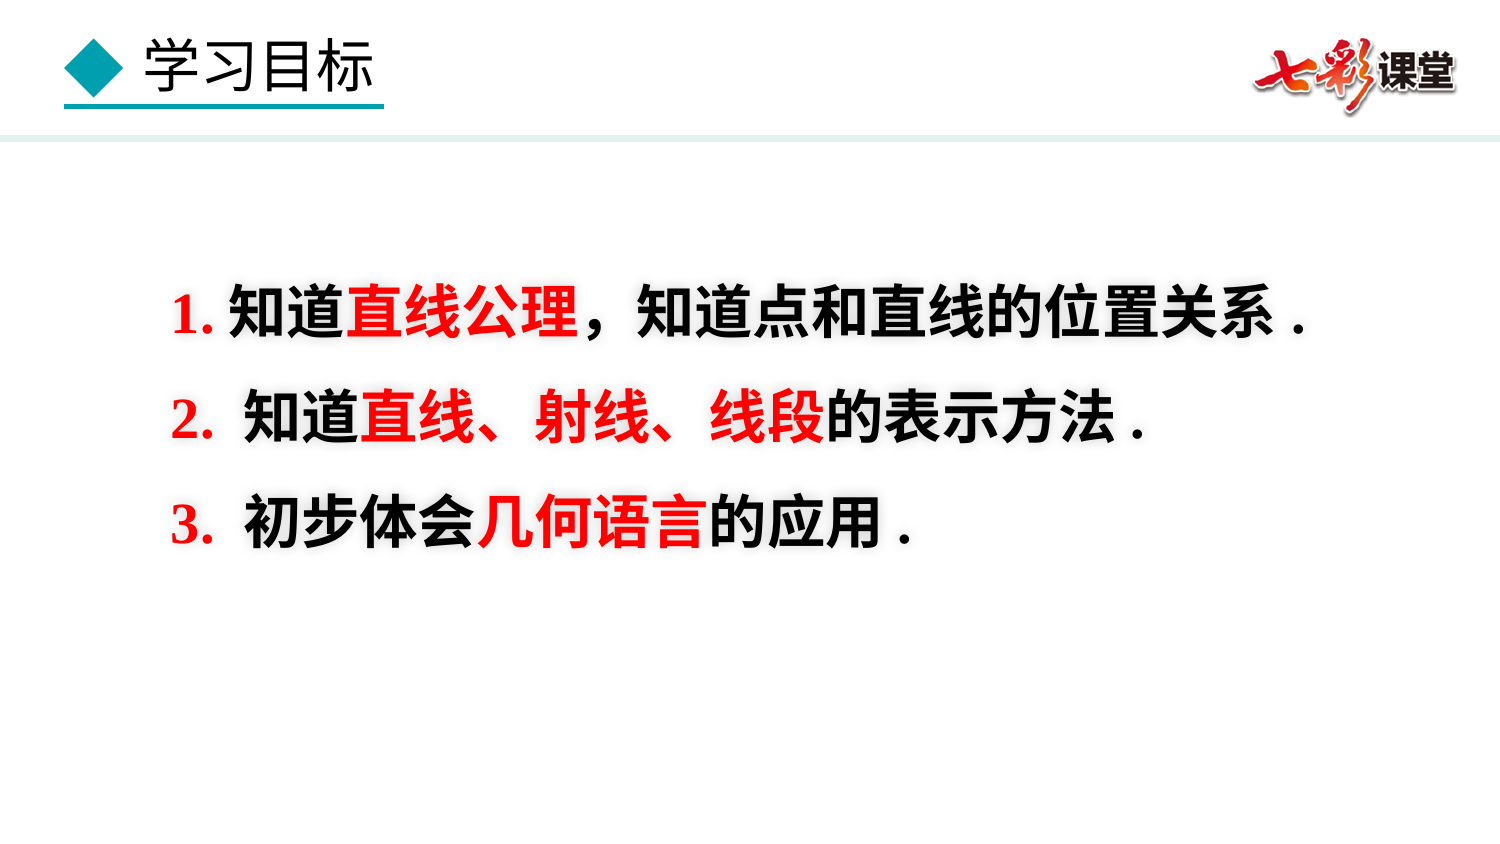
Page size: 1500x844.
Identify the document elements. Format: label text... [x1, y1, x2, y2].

text_box [303, 134, 1334, 260]
text_box 1.知道直线公理，知道点和直线的位置关系. 2. 知道直线、射线、线段的表示方法. 3. 初步体会几何语言的应用. [155, 232, 1432, 565]
picture [1249, 32, 1461, 118]
